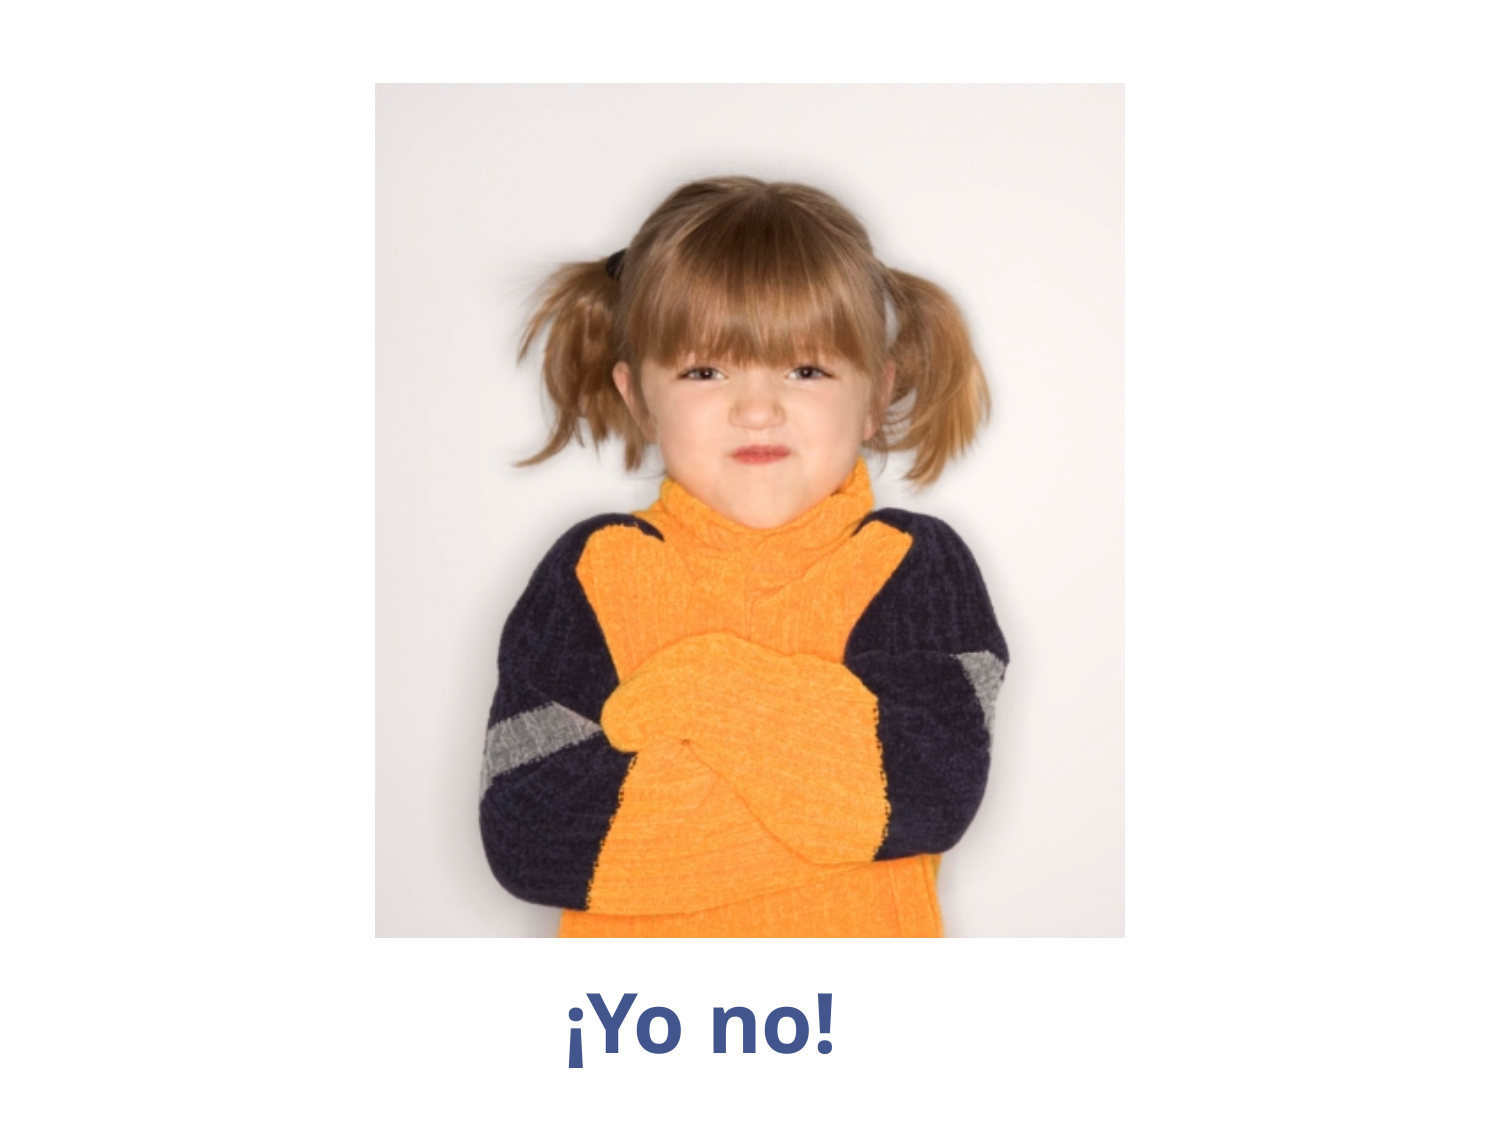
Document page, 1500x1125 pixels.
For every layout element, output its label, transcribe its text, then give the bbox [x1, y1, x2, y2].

list ¡Yo no! [549, 962, 1013, 1075]
picture [374, 83, 1126, 938]
